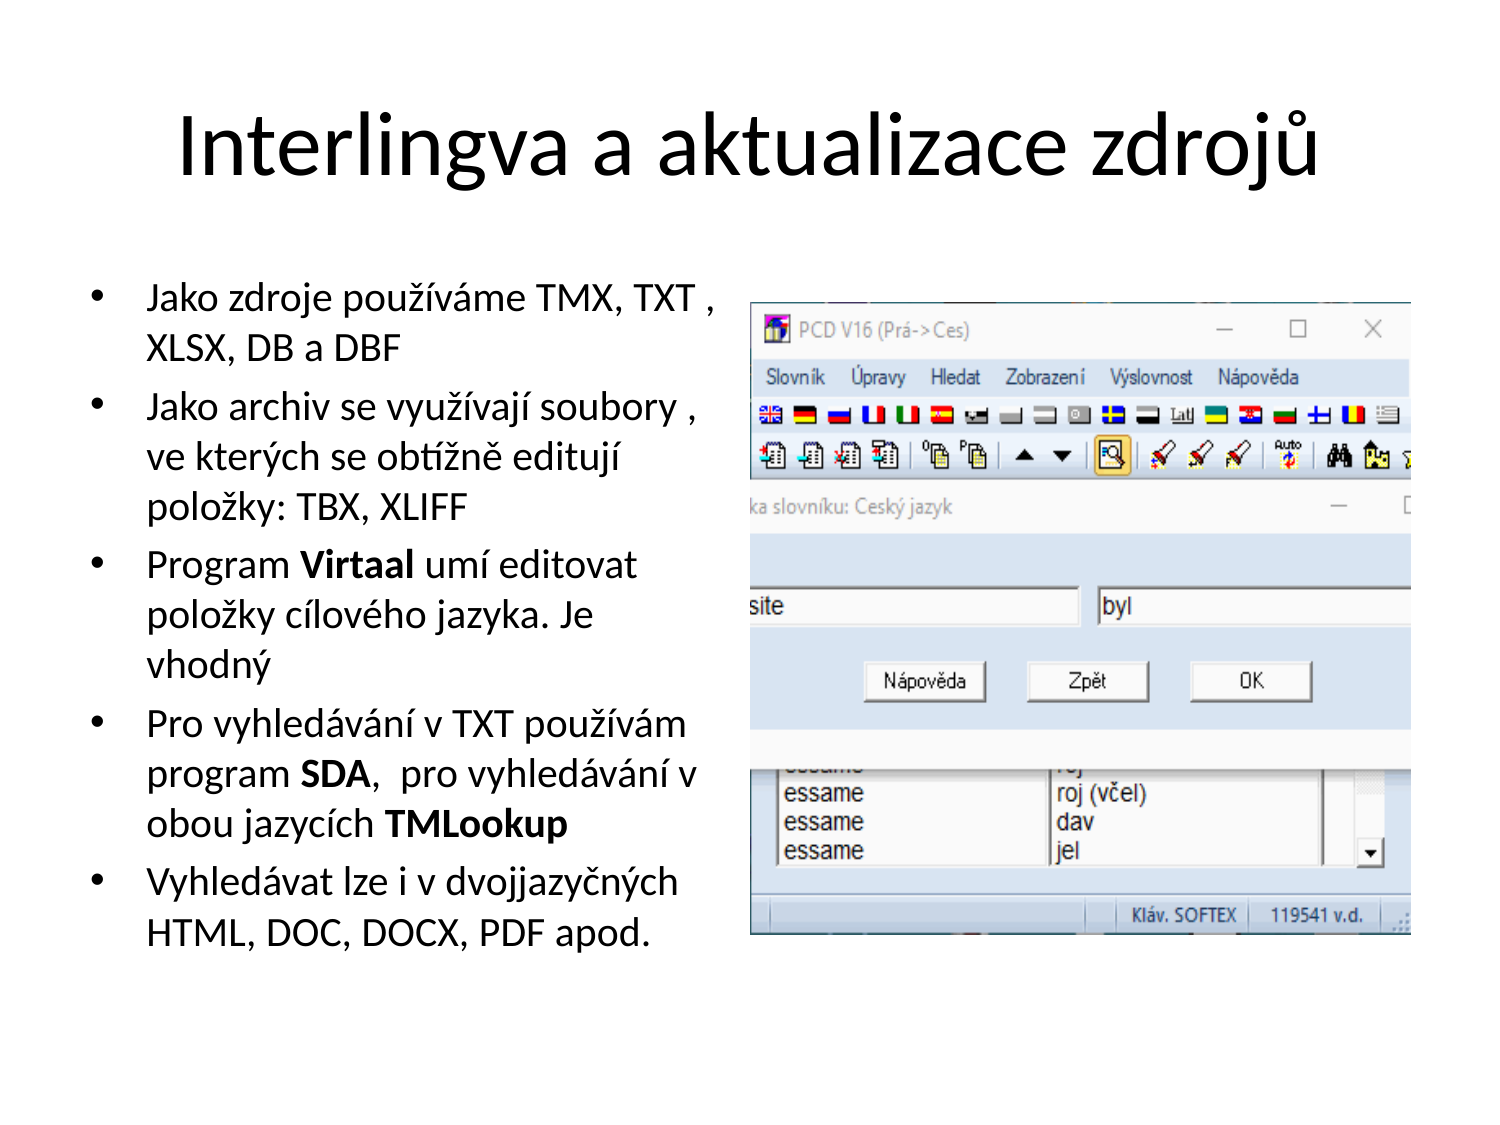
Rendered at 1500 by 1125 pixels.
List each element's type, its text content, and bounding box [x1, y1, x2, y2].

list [749, 302, 1411, 936]
title Interlingva a aktualizace zdrojů [75, 45, 1425, 233]
list Jako zdroje používáme TMX, TXT , XLSX, DB a DBF Jako archiv se využívají soubory , ve kterých se obtížně editují položky: TBX, XLIFF Program Virtaal umí editovat položky cílového jazyka. Je vhodný Pro vyhledávání v TXT používám program SDA, pro vyhledávání v obou jazycích TMLookup Vyhledávat lze i v dvojjazyčných HTML, DOC, DOCX, PDF apod. [75, 262, 738, 1005]
